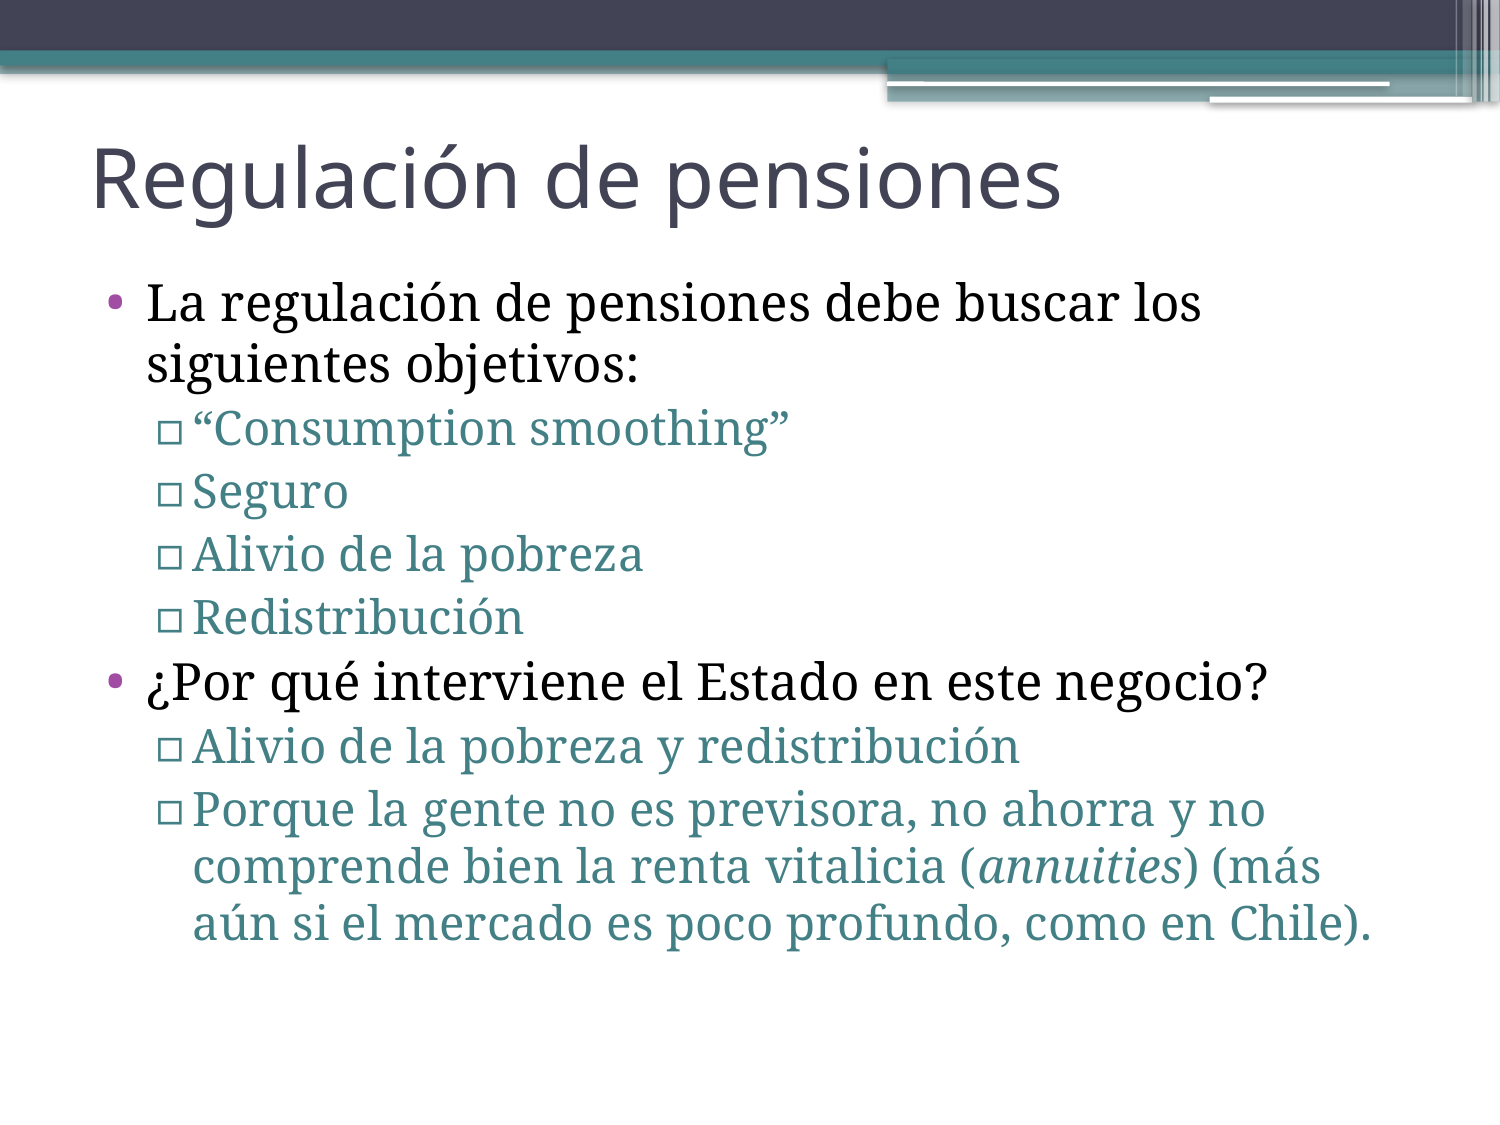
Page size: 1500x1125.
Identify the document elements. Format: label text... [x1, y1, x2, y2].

list La regulación de pensiones debe buscar los siguientes objetivos: “Consumption smoothing” Seguro Alivio de la pobreza Redistribución ¿Por qué interviene el Estado en este negocio? Alivio de la pobreza y redistribución Porque la gente no es previsora, no ahorra y no comprende bien la renta vitalicia (annuities) (más aún si el mercado es poco profundo, como en Chile). [75, 262, 1425, 972]
title Regulación de pensiones [75, 87, 1425, 262]
